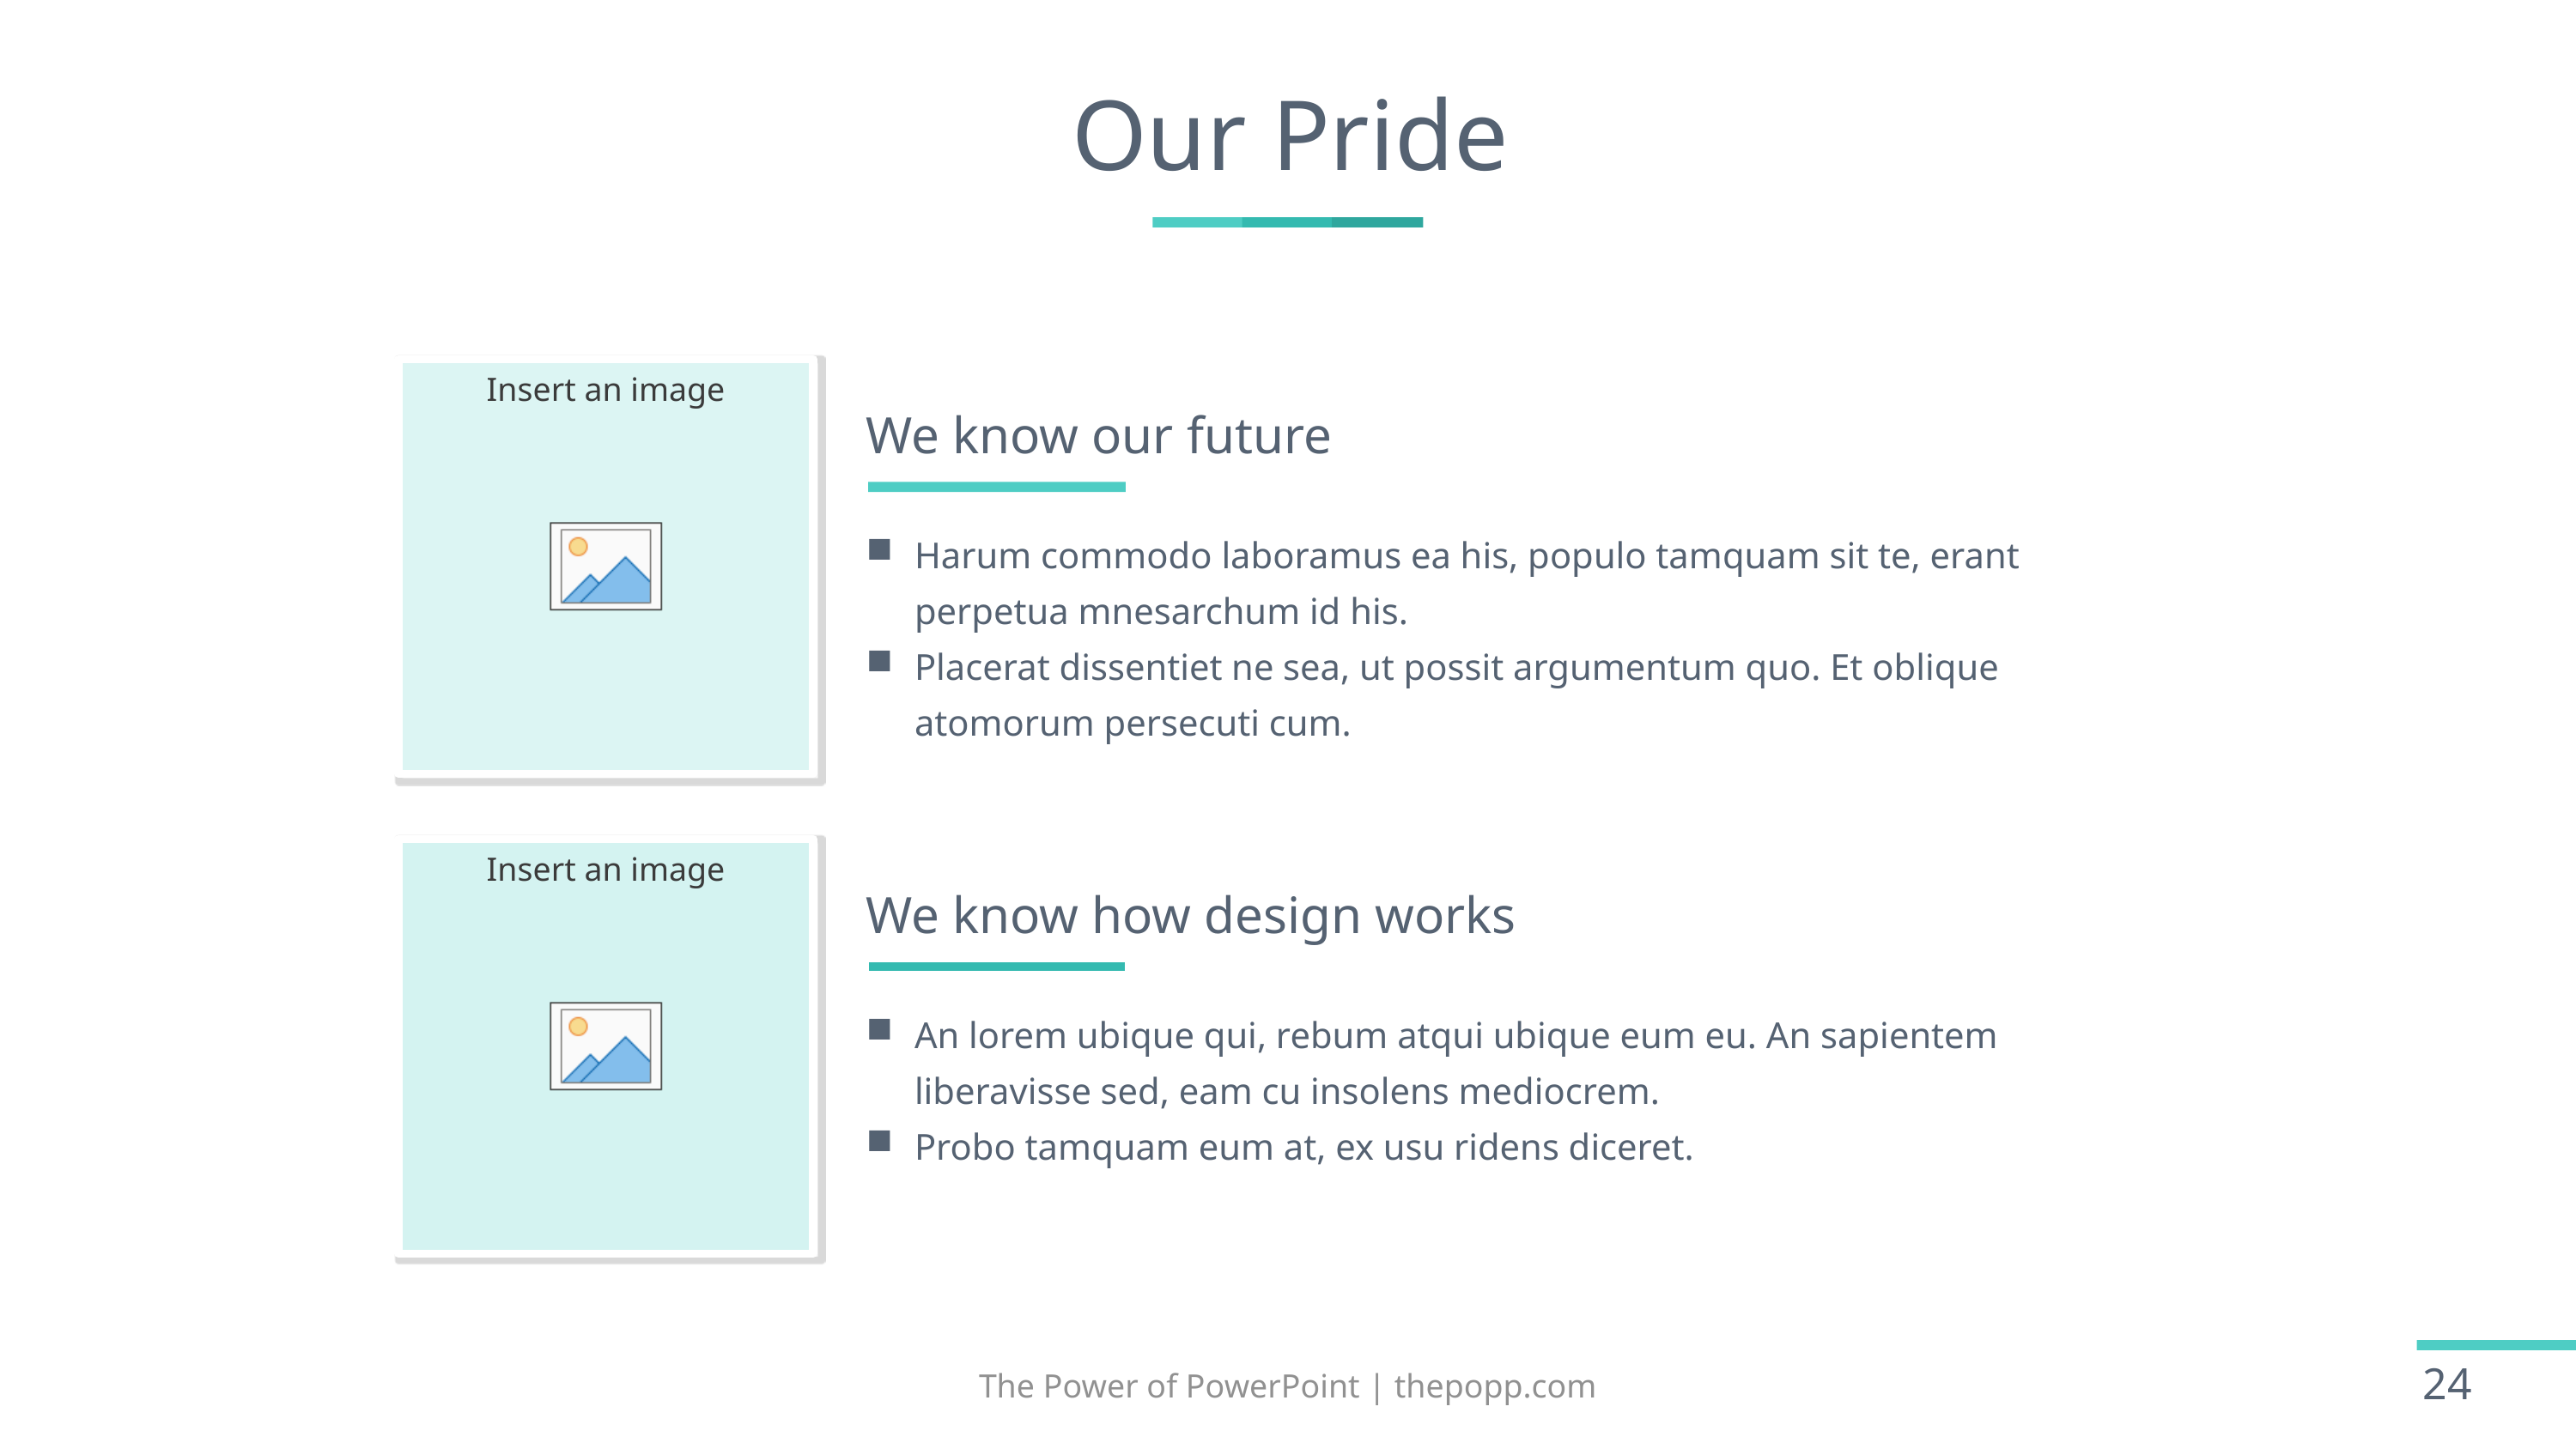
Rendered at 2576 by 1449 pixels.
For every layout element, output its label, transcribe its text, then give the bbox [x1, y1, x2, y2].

picture [402, 363, 810, 770]
footer The Power of PowerPoint | thepopp.com [853, 1349, 1723, 1427]
list Harum commodo laboramus ea his, populo tamquam sit te, erant perpetua mnesarchum id his. Placerat dissentiet ne sea, ut possit argumentum quo. Et oblique atomorum persecuti cum. [853, 513, 2104, 755]
picture [402, 842, 810, 1250]
title Our Pride [69, 49, 2512, 230]
list We know our future [853, 380, 2104, 487]
slide_number 24 [2409, 1351, 2576, 1421]
list We know how design works [853, 860, 2104, 967]
list An lorem ubique qui, rebum atqui ubique eum eu. An sapientem liberavisse sed, eam cu insolens mediocrem. Probo tamquam eum at, ex usu ridens diceret. [853, 993, 2104, 1235]
